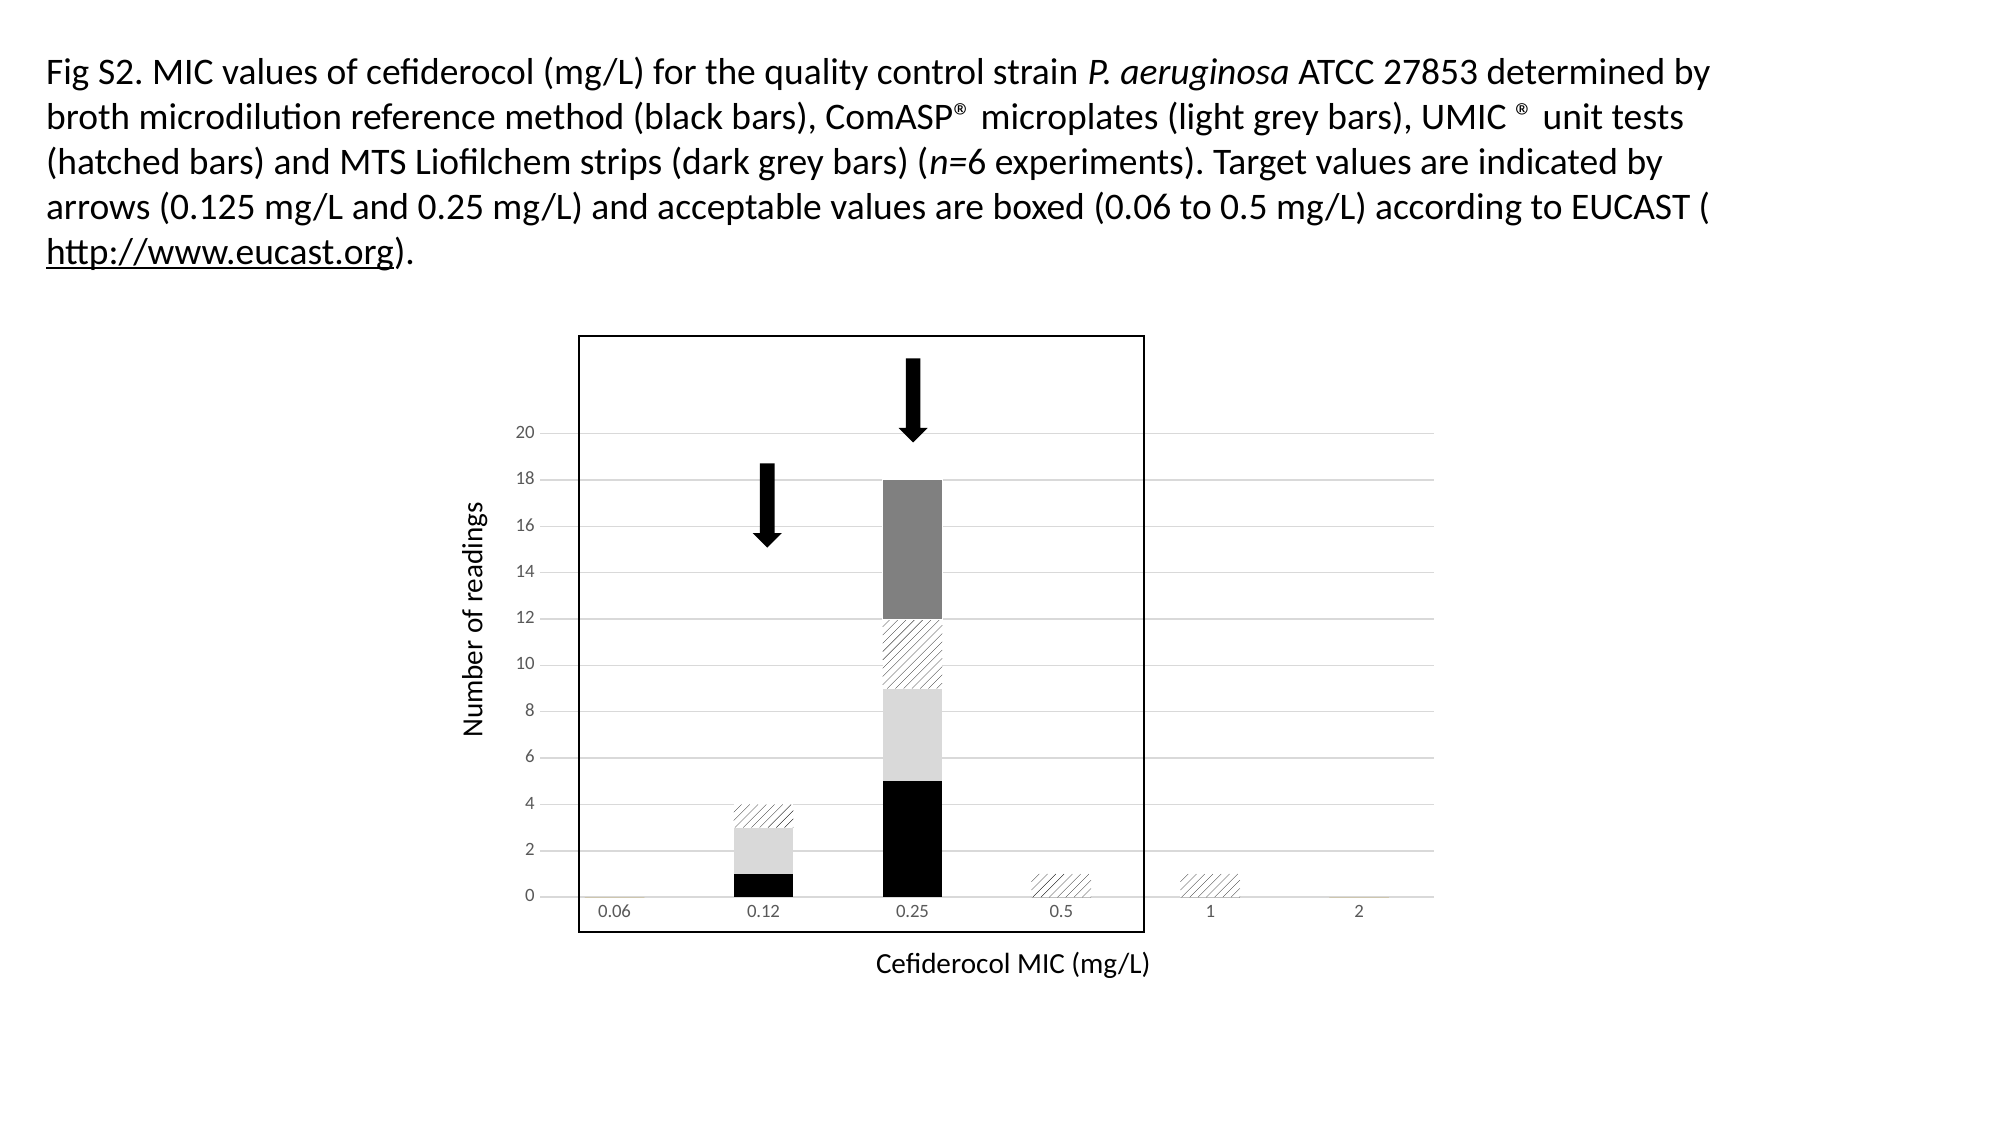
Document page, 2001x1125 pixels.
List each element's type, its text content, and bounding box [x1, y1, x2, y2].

chart [496, 413, 1453, 933]
text_box Number of readings [445, 467, 496, 753]
text_box [904, 357, 922, 413]
text_box Fig S2. MIC values of cefiderocol (mg/L) for the quality control strain P. aeruginosa ATCC 27853 determined by broth microdilution reference method (black bars), ComASP® microplates (light grey bars), UMIC ® unit tests (hatched bars) and MTS Liofilchem strips (dark grey bars) (n=6 experiments). Target values are indicated by arrows (0.125 mg/L and 0.25 mg/L) and acceptable values are boxed (0.06 to 0.5 mg/L) according to EUCAST (http://www.eucast.org). [31, 39, 1757, 325]
text_box Cefiderocol MIC (mg/L) [861, 937, 1343, 988]
text_box [578, 335, 1145, 413]
